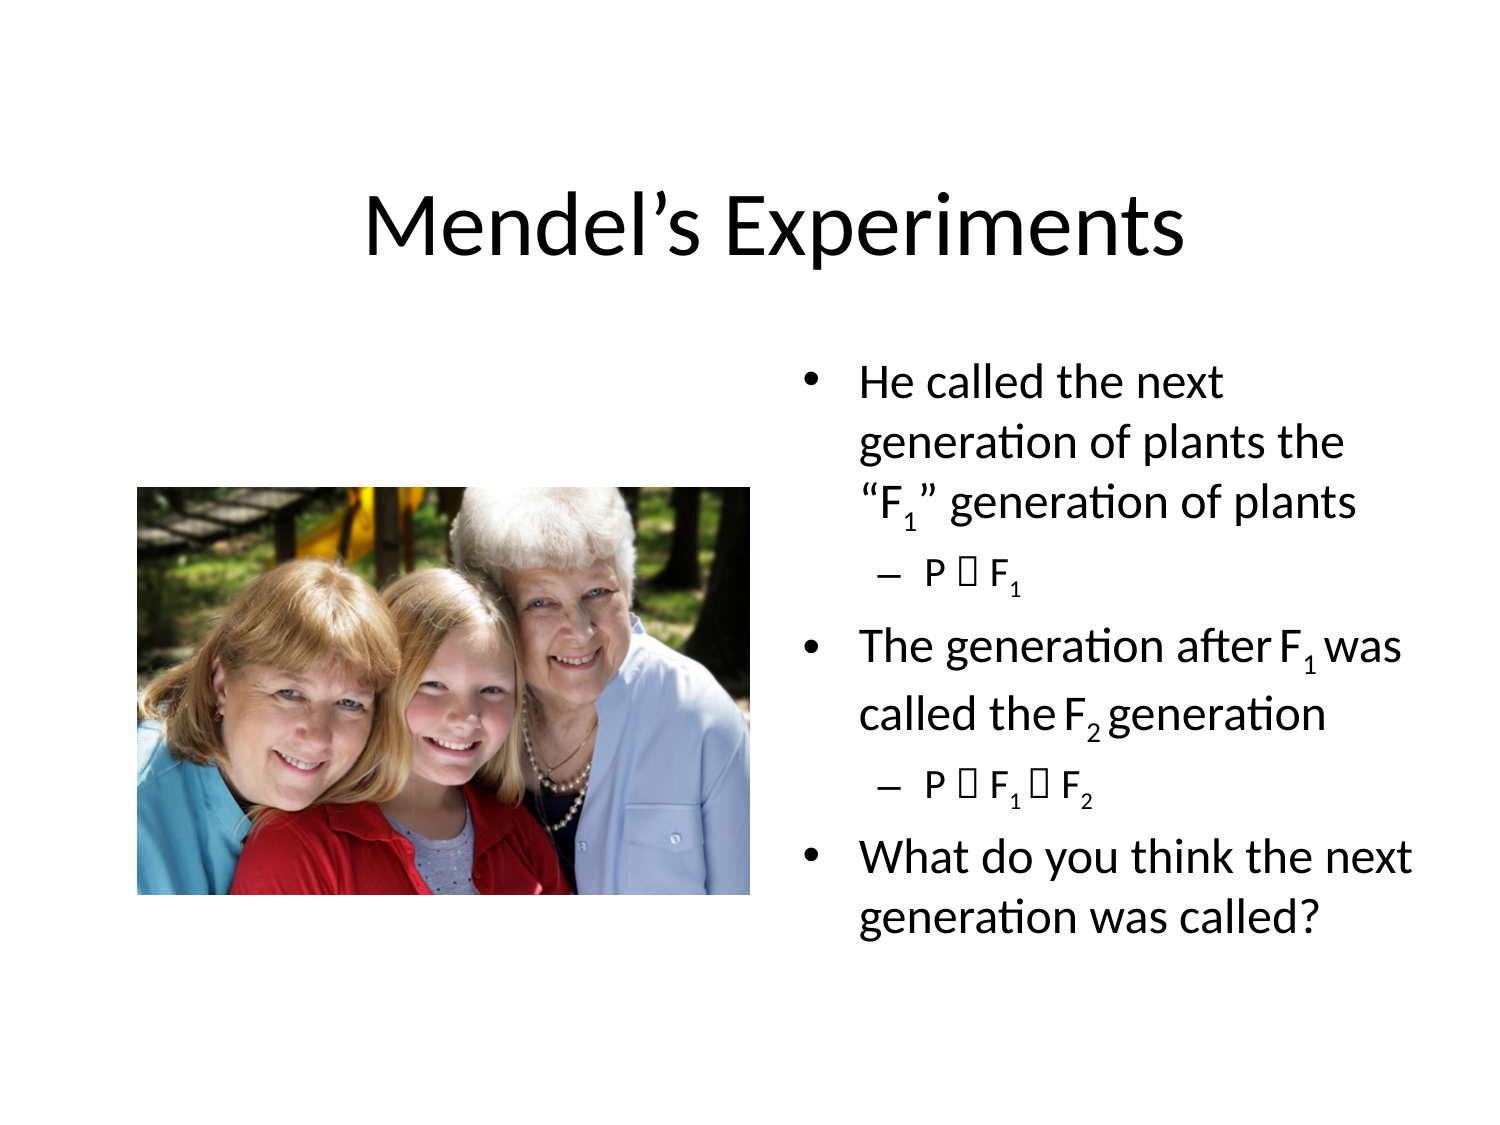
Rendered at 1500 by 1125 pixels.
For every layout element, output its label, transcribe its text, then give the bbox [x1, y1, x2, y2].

title Mendel’s Experiments [125, 125, 1425, 313]
picture [137, 487, 751, 896]
list He called the next generation of plants the “F1” generation of plants P  F1 The generation after F1 was called the F2 generation P  F1  F2 What do you think the next generation was called? [787, 341, 1450, 1042]
